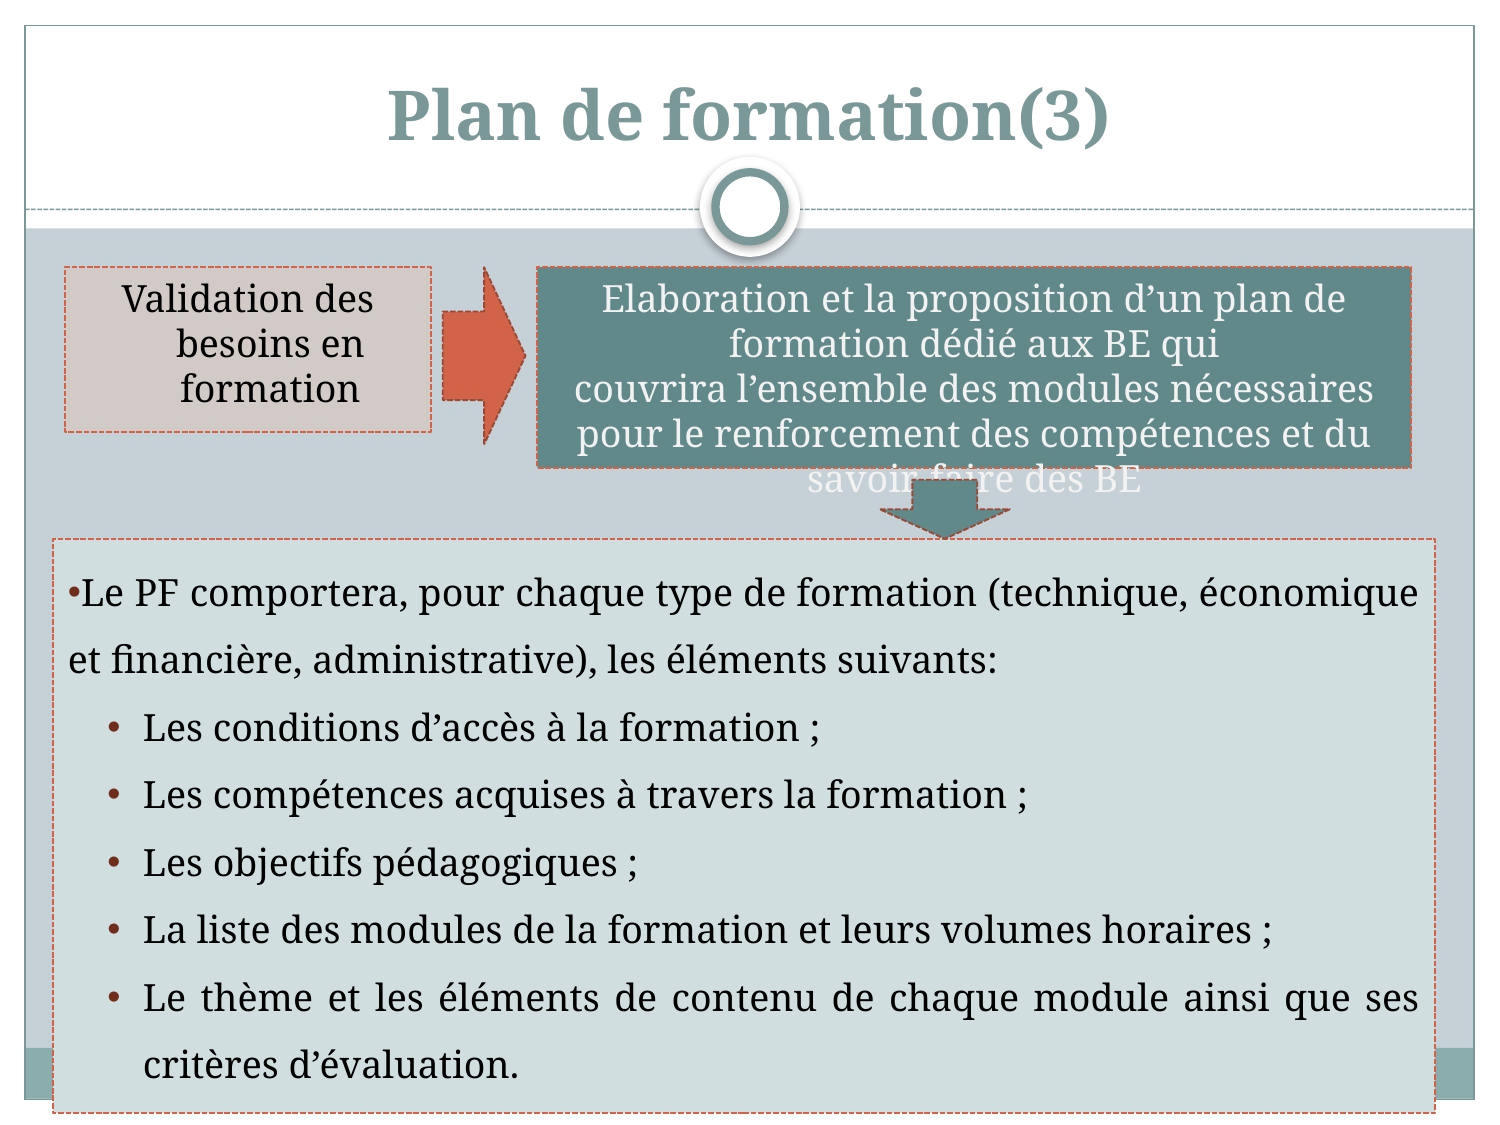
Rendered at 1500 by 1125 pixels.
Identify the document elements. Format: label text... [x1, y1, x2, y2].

text_box [879, 478, 1011, 540]
title Plan de formation(3) [49, 37, 1450, 162]
text_box Elaboration et la proposition d’un plan de formation dédié aux BE qui couvrira l’ensemble des modules nécessaires pour le renforcement des compétences et du savoir-faire des BE [536, 266, 1412, 469]
text_box Validation des besoins en formation [64, 266, 432, 433]
text_box [441, 266, 527, 445]
text_box Le PF comportera, pour chaque type de formation (technique, économique et financière, administrative), les éléments suivants: Les conditions d’accès à la formation ; Les compétences acquises à travers la formation ; Les objectifs pédagogiques ; La liste des modules de la formation et leurs volumes horaires ; Le thème et les éléments de contenu de chaque module ainsi que ses critères d’évaluation. [52, 538, 1436, 1114]
